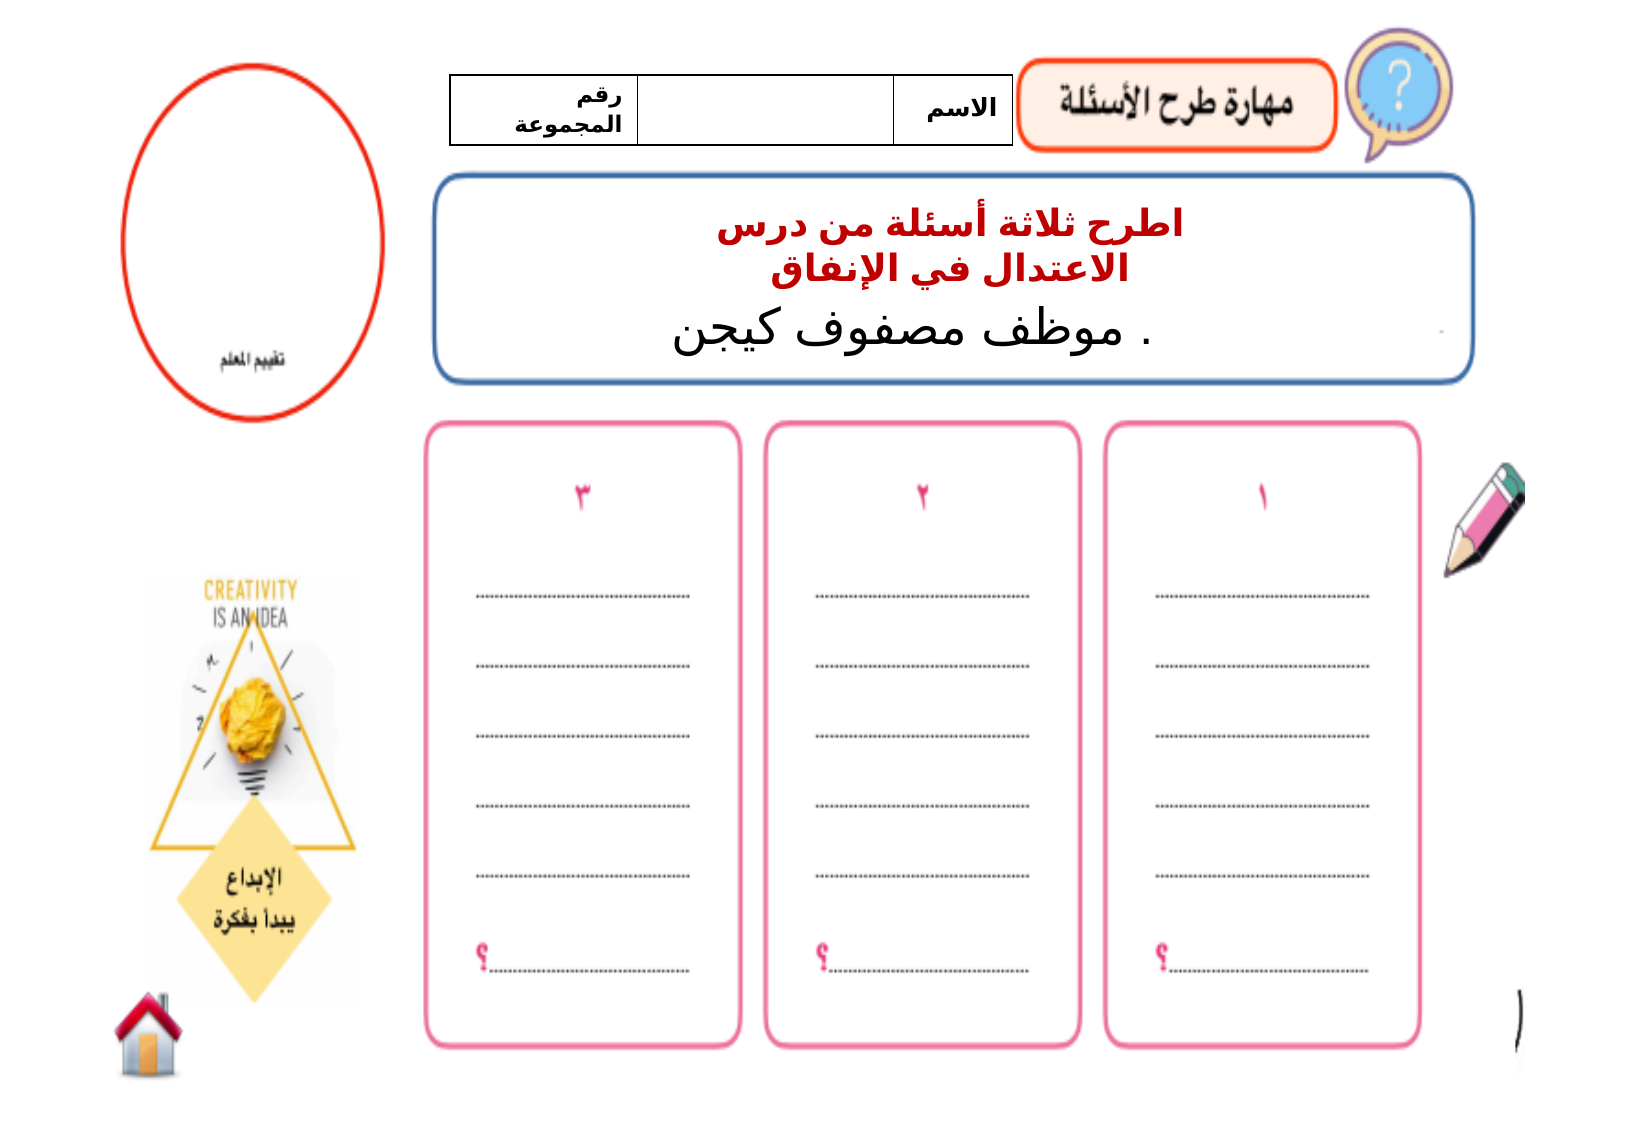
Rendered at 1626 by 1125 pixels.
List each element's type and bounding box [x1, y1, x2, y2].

picture [99, 24, 1525, 1088]
